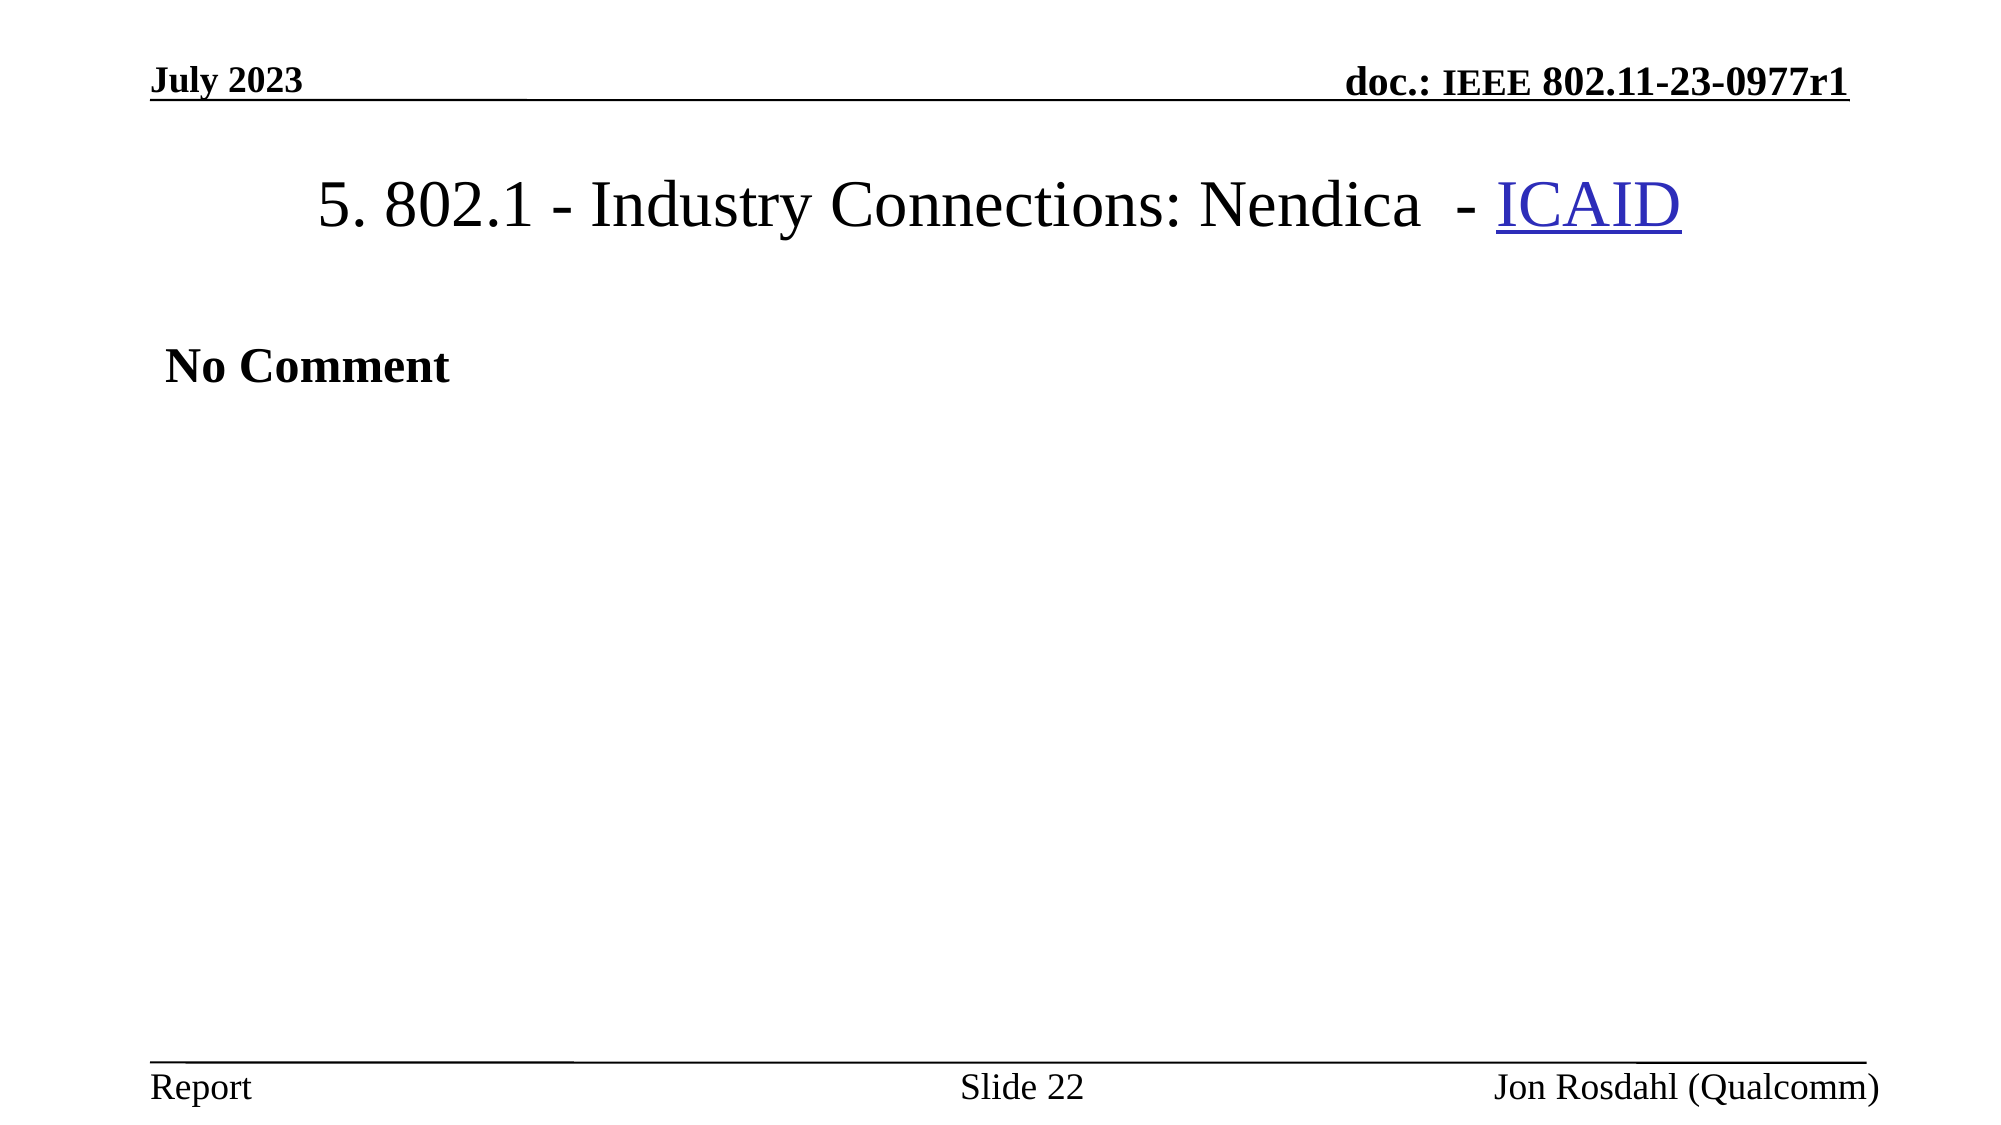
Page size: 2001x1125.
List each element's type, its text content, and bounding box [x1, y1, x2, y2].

title 5. 802.1 - Industry Connections: Nendica - ICAID [149, 112, 1850, 288]
footer Jon Rosdahl (Qualcomm) [1436, 1061, 1881, 1108]
slide_number Slide 22 [950, 1061, 1095, 1125]
list No Comment [149, 324, 1850, 1000]
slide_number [149, 49, 431, 100]
